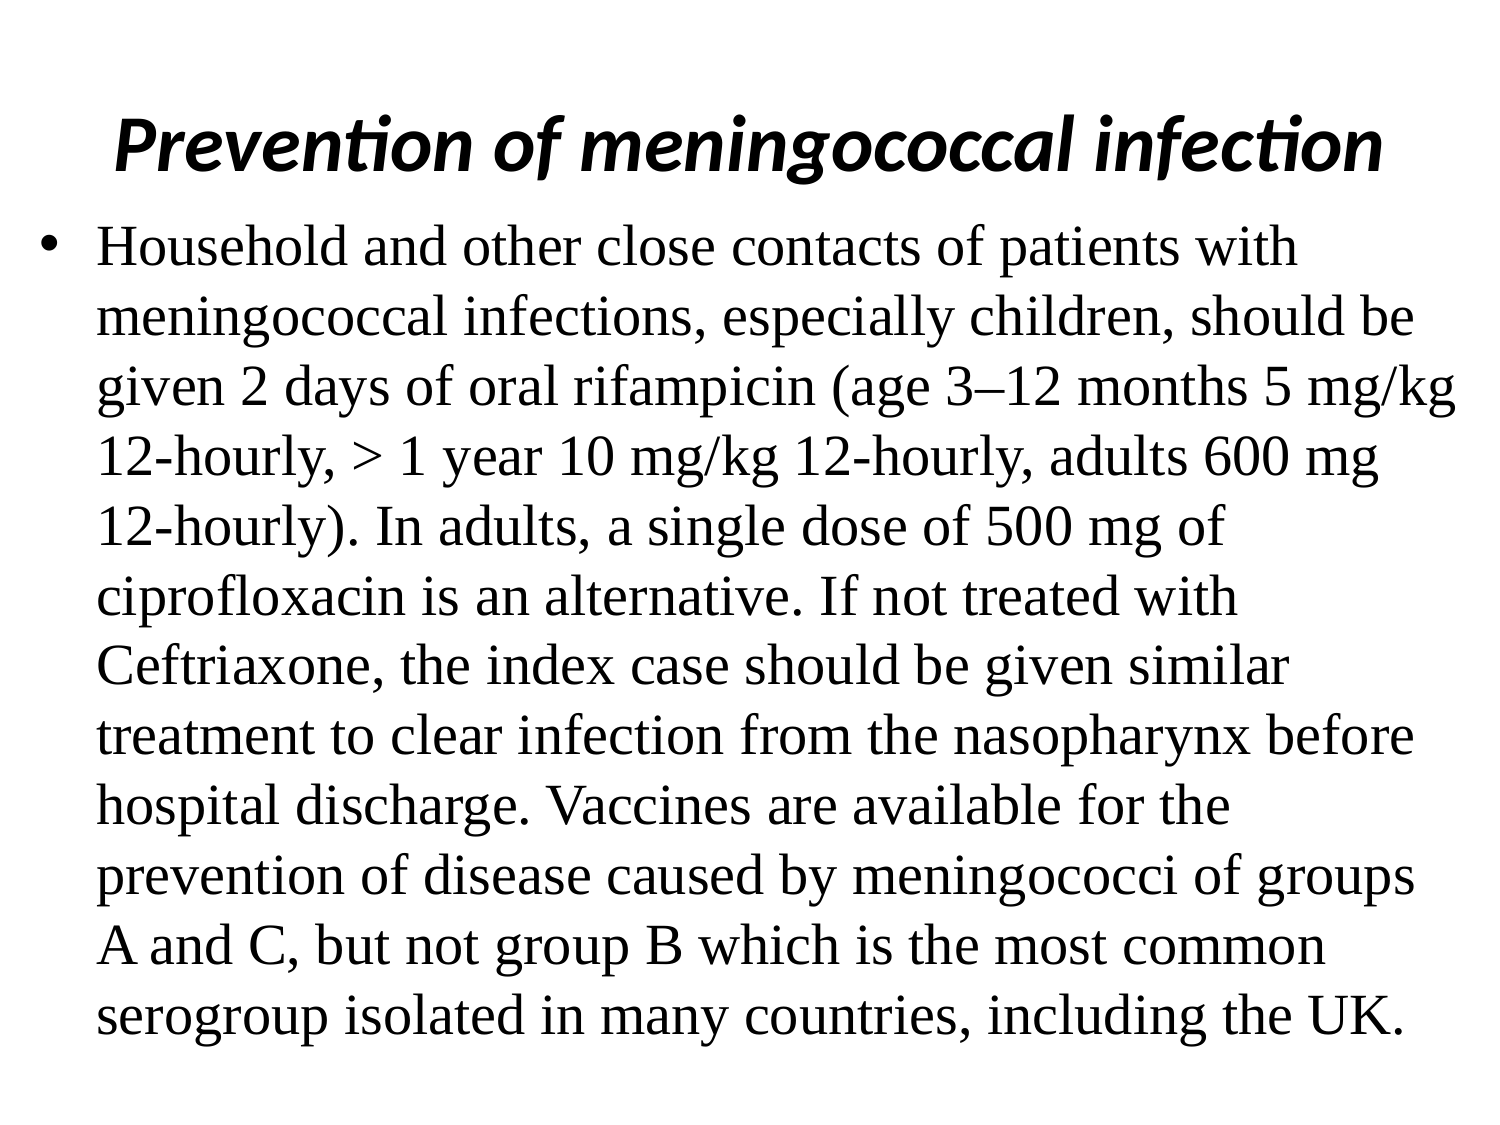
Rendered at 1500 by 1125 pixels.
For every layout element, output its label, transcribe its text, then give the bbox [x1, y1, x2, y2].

title Prevention of meningococcal infection [75, 45, 1425, 200]
list Household and other close contacts of patients with meningococcal infections, especially children, should be given 2 days of oral rifampicin (age 3–12 months 5 mg/kg 12-hourly, > 1 year 10 mg/kg 12-hourly, adults 600 mg 12-hourly). In adults, a single dose of 500 mg of ciprofloxacin is an alternative. If not treated with Ceftriaxone, the index case should be given similar treatment to clear infection from the nasopharynx before hospital discharge. Vaccines are available for the prevention of disease caused by meningococci of groups A and C, but not group B which is the most common serogroup isolated in many countries, including the UK. [24, 200, 1475, 1063]
